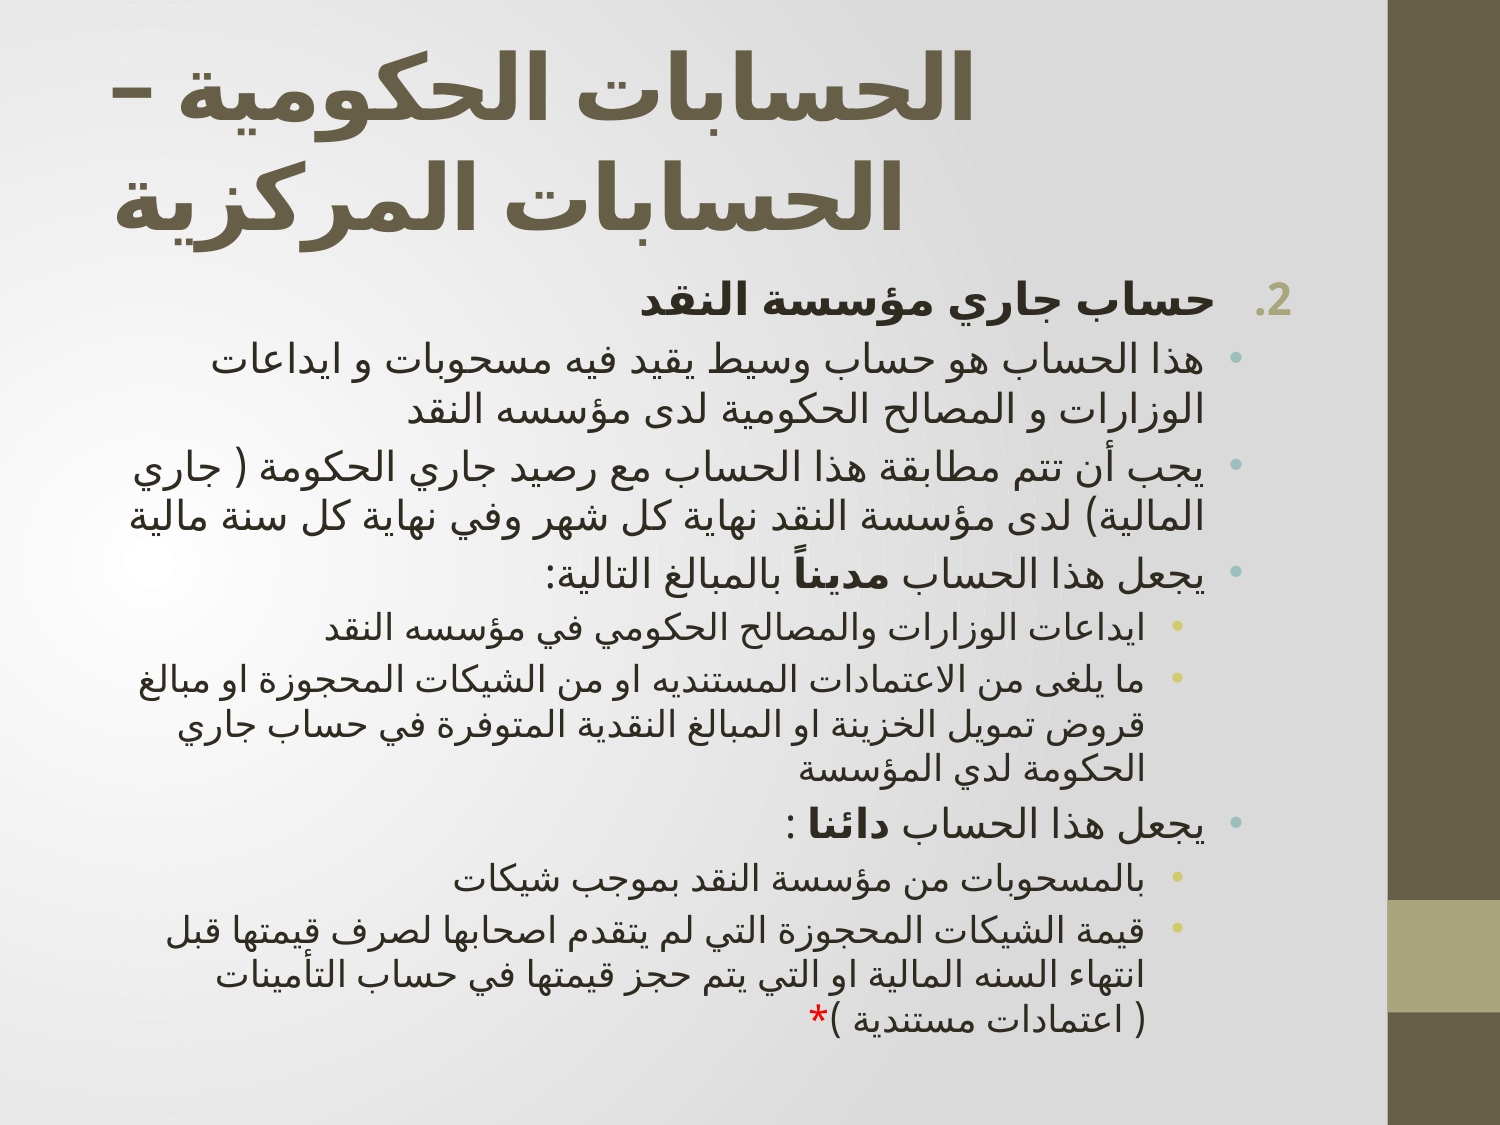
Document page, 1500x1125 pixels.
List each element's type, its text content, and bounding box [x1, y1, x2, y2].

list حساب جاري مؤسسة النقد هذا الحساب هو حساب وسيط يقيد فيه مسحوبات و ايداعات الوزارات و المصالح الحكومية لدى مؤسسه النقد يجب أن تتم مطابقة هذا الحساب مع رصيد جاري الحكومة ( جاري المالية) لدى مؤسسة النقد نهاية كل شهر وفي نهاية كل سنة مالية يجعل هذا الحساب مديناً بالمبالغ التالية: ايداعات الوزارات والمصالح الحكومي في مؤسسه النقد ما يلغى من الاعتمادات المستنديه او من الشيكات المحجوزة او مبالغ قروض تمويل الخزينة او المبالغ النقدية المتوفرة في حساب جاري الحكومة لدي المؤسسة يجعل هذا الحساب دائنا : بالمسحوبات من مؤسسة النقد بموجب شيكات قيمة الشيكات المحجوزة التي لم يتقدم اصحابها لصرف قيمتها قبل انتهاء السنه المالية او التي يتم حجز قيمتها في حساب التأمينات ( اعتمادات مستندية )* [75, 262, 1325, 1050]
title الحسابات الحكومية – الحسابات المركزية [75, 45, 1325, 233]
